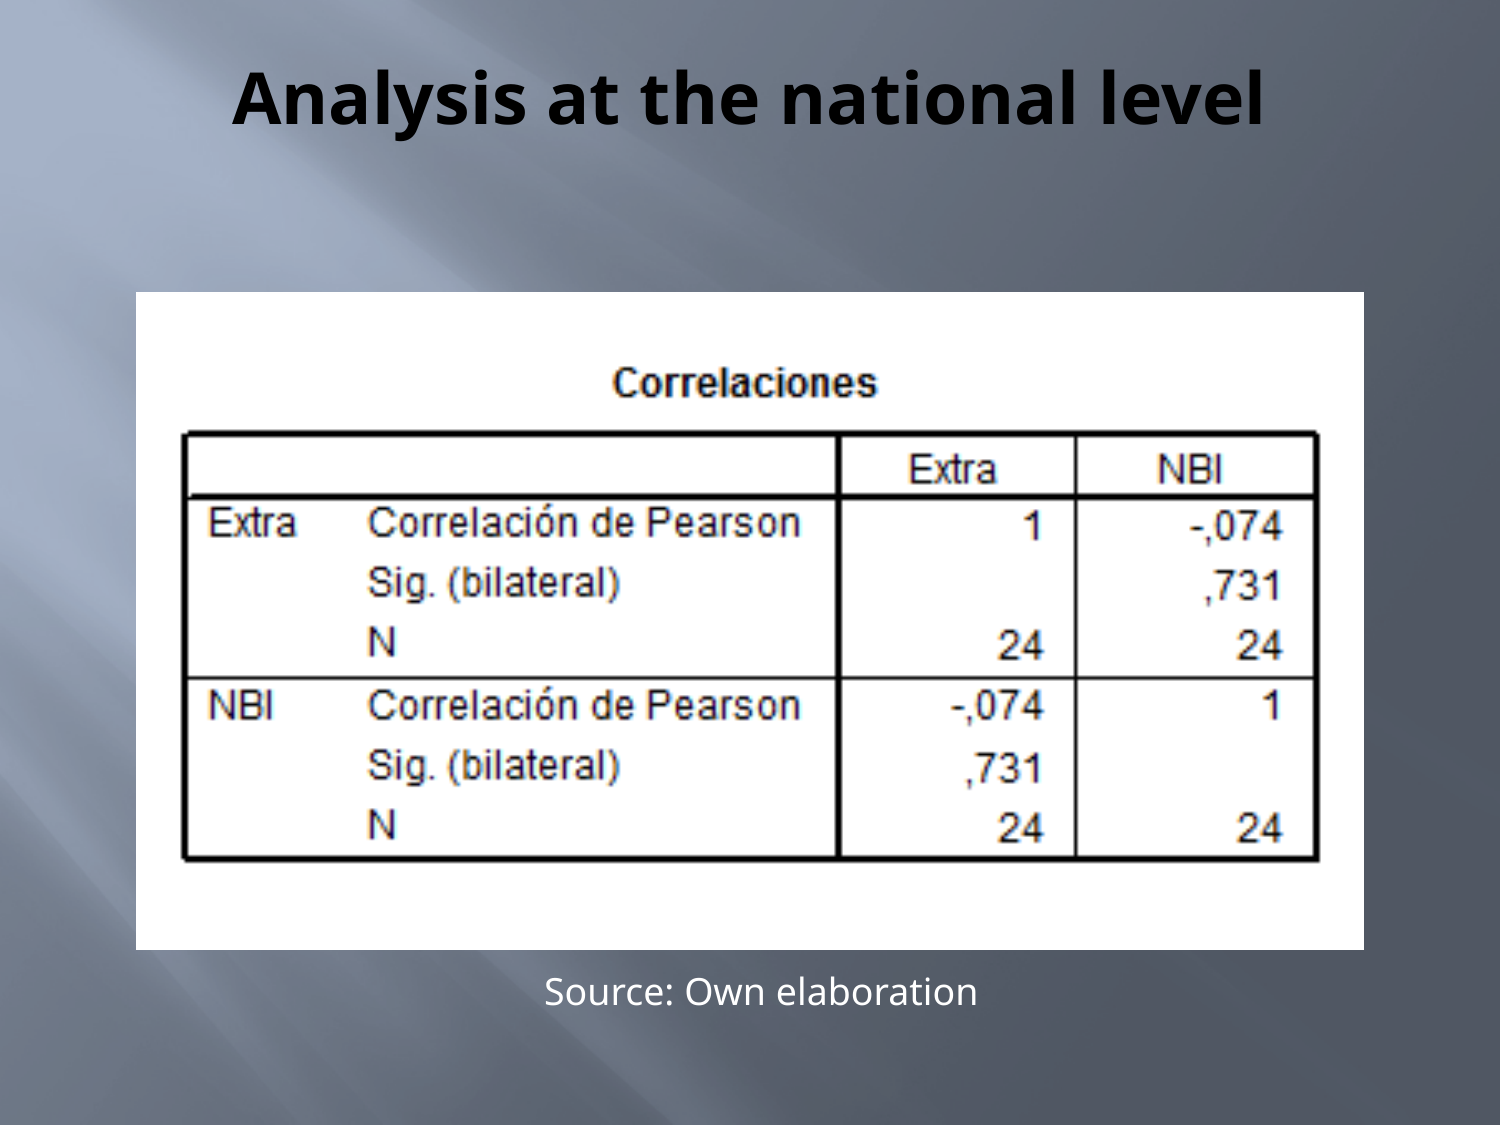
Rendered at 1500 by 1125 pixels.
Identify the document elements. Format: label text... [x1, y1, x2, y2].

text_box Source: Own elaboration [492, 994, 1032, 1021]
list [136, 292, 1364, 950]
title Analysis at the national level [75, 45, 1425, 233]
